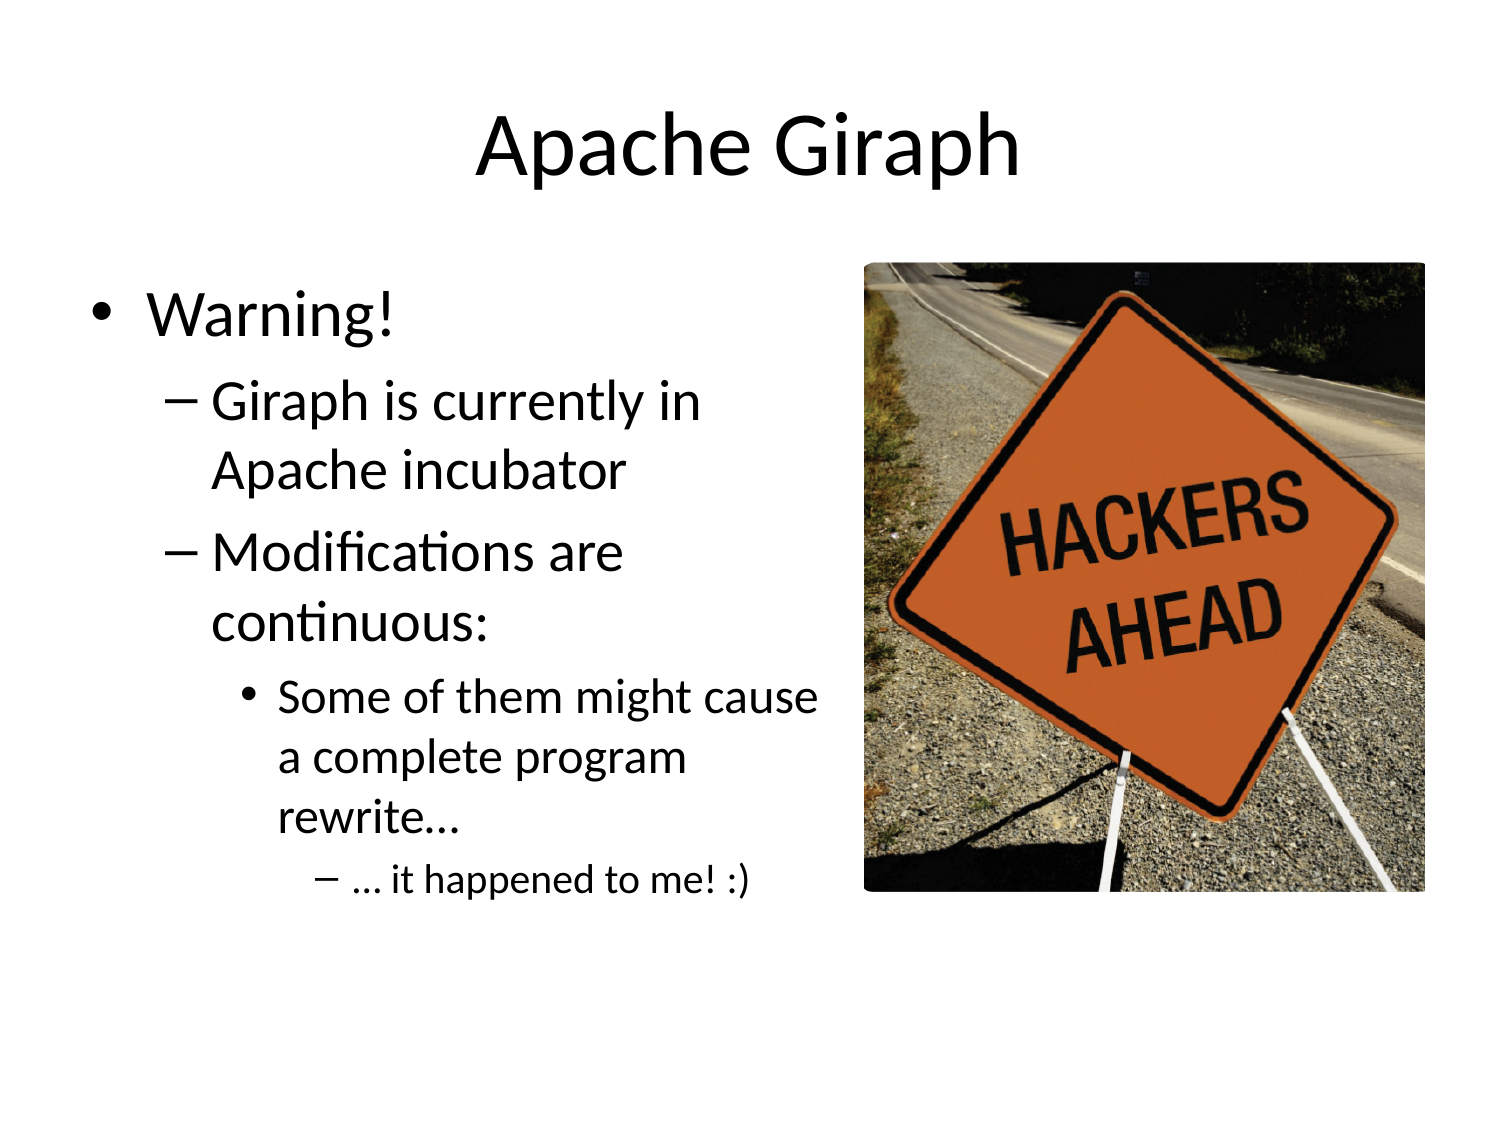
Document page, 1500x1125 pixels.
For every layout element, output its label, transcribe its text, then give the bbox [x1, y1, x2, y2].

list Warning! Giraph is currently in Apache incubator Modifications are continuous: Some of them might cause a complete program rewrite… … it happened to me! :) [75, 262, 865, 1005]
title Apache Giraph [75, 45, 1425, 233]
picture [864, 262, 1426, 893]
